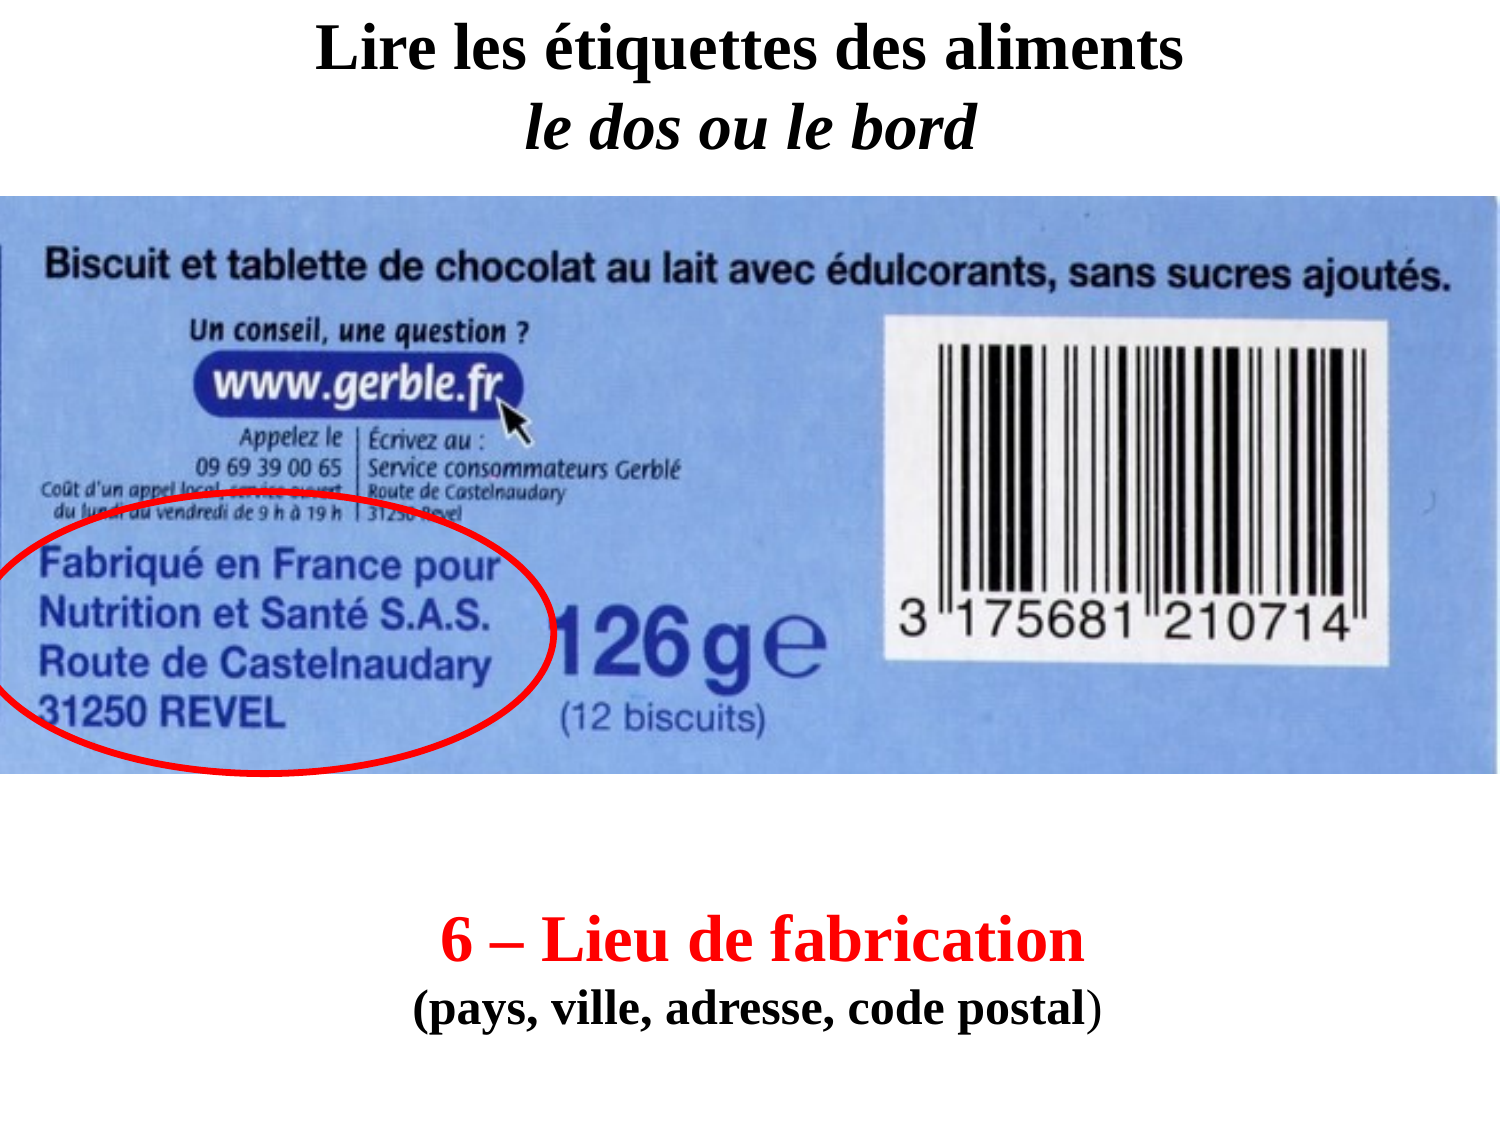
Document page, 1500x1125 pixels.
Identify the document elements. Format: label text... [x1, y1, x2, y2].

text_box Lire les étiquettes des aliments le dos ou le bord [2, 0, 1500, 171]
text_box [0, 491, 1500, 1125]
picture [0, 195, 1500, 491]
